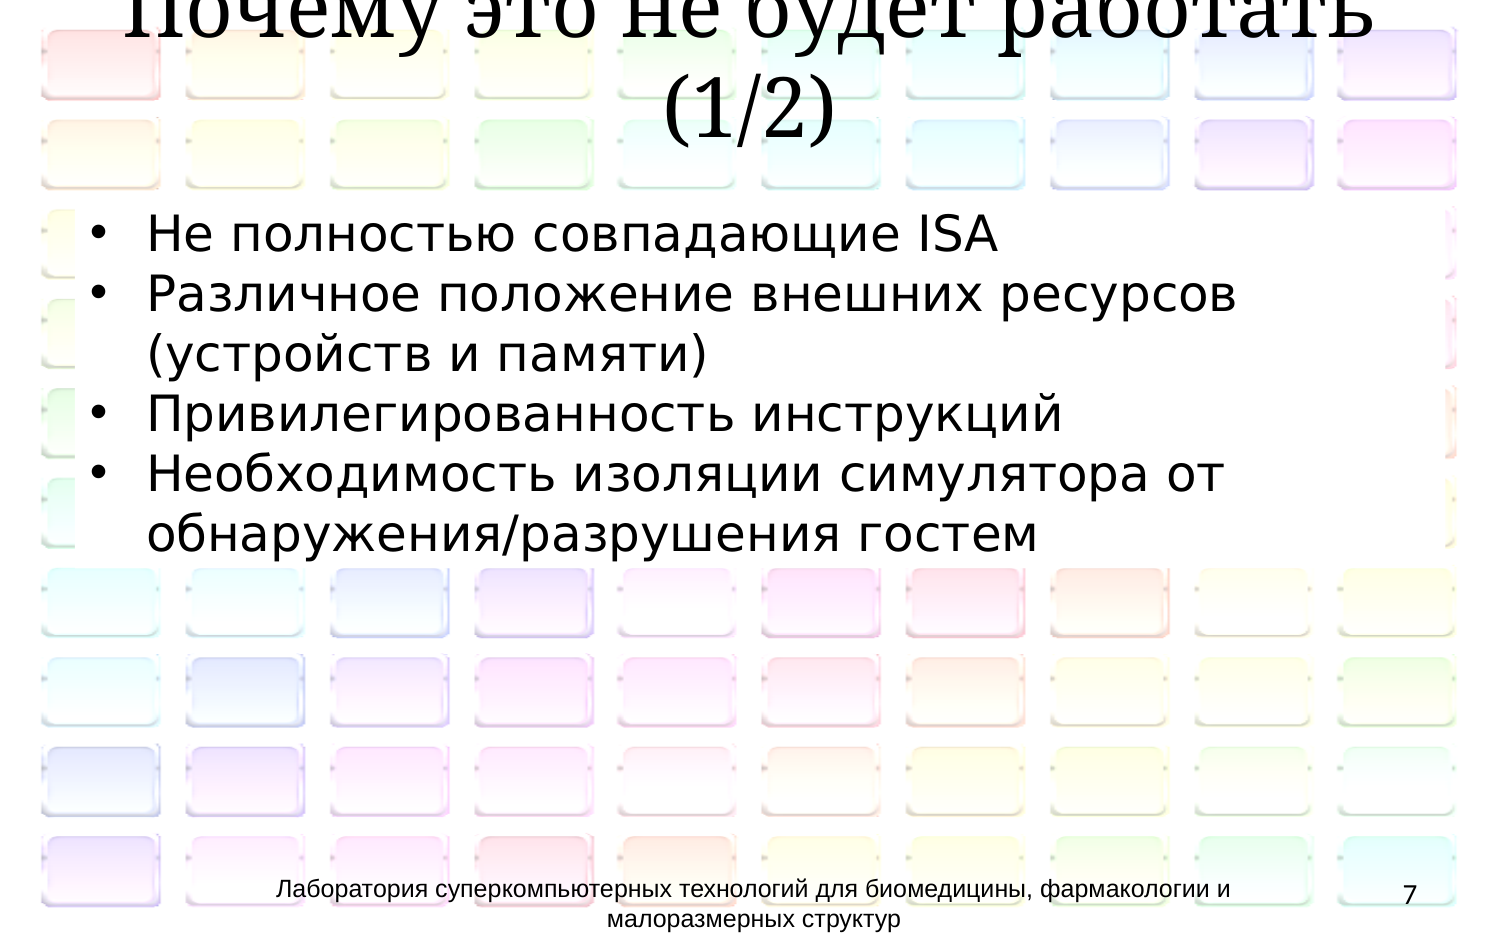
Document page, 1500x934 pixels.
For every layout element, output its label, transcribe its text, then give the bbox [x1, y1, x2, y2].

text_box Не полностью совпадающие ISA Различное положение внешних ресурсов (устройств и памяти) Привилегированность инструкций Необходимость изоляции симулятора от обнаружения/разрушения гостем [73, 191, 1447, 570]
text_box 7 [1387, 868, 1473, 918]
text_box [74, 163, 1425, 191]
text_box Лаборатория суперкомпьютерных технологий для биомедицины, фармакологии и малоразмерных структур [171, 864, 1338, 915]
text_box [74, 570, 1425, 834]
text_box Почему это не будет работать (1/2) [74, 7, 1425, 101]
picture [0, 0, 1500, 934]
